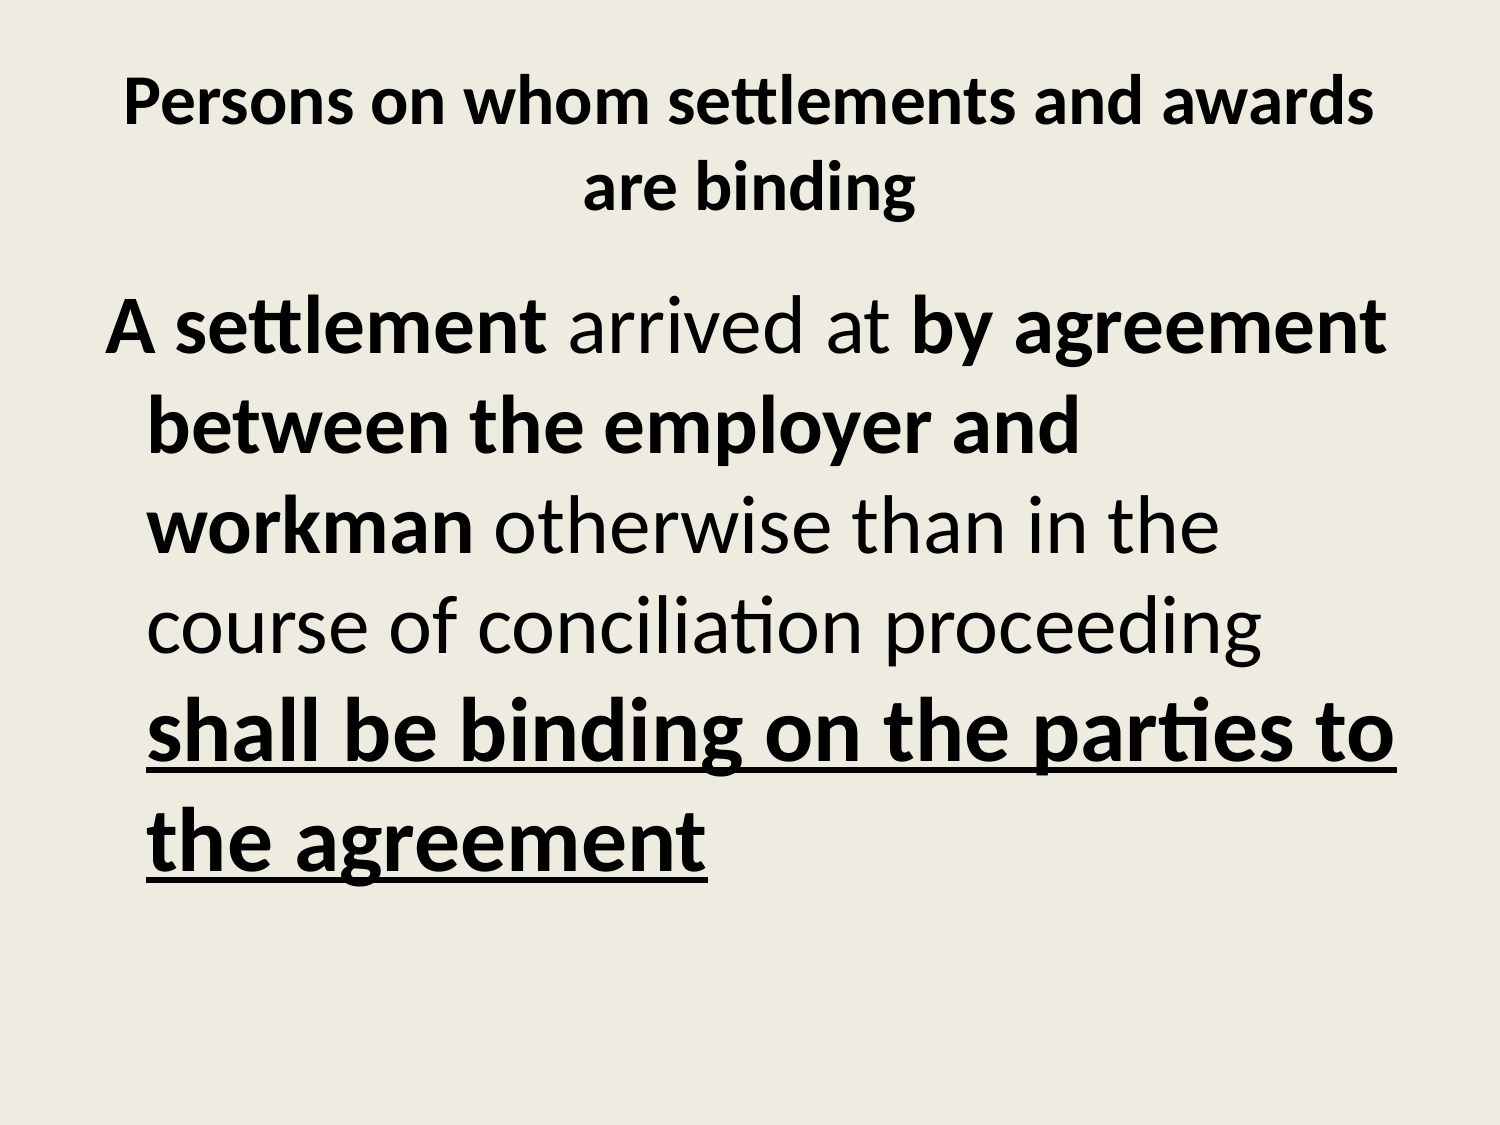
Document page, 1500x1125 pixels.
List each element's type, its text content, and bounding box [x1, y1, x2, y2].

list A settlement arrived at by agreement between the employer and workman otherwise than in the course of conciliation proceeding shall be binding on the parties to the agreement [75, 262, 1425, 1005]
title Persons on whom settlements and awards are binding [75, 45, 1425, 233]
